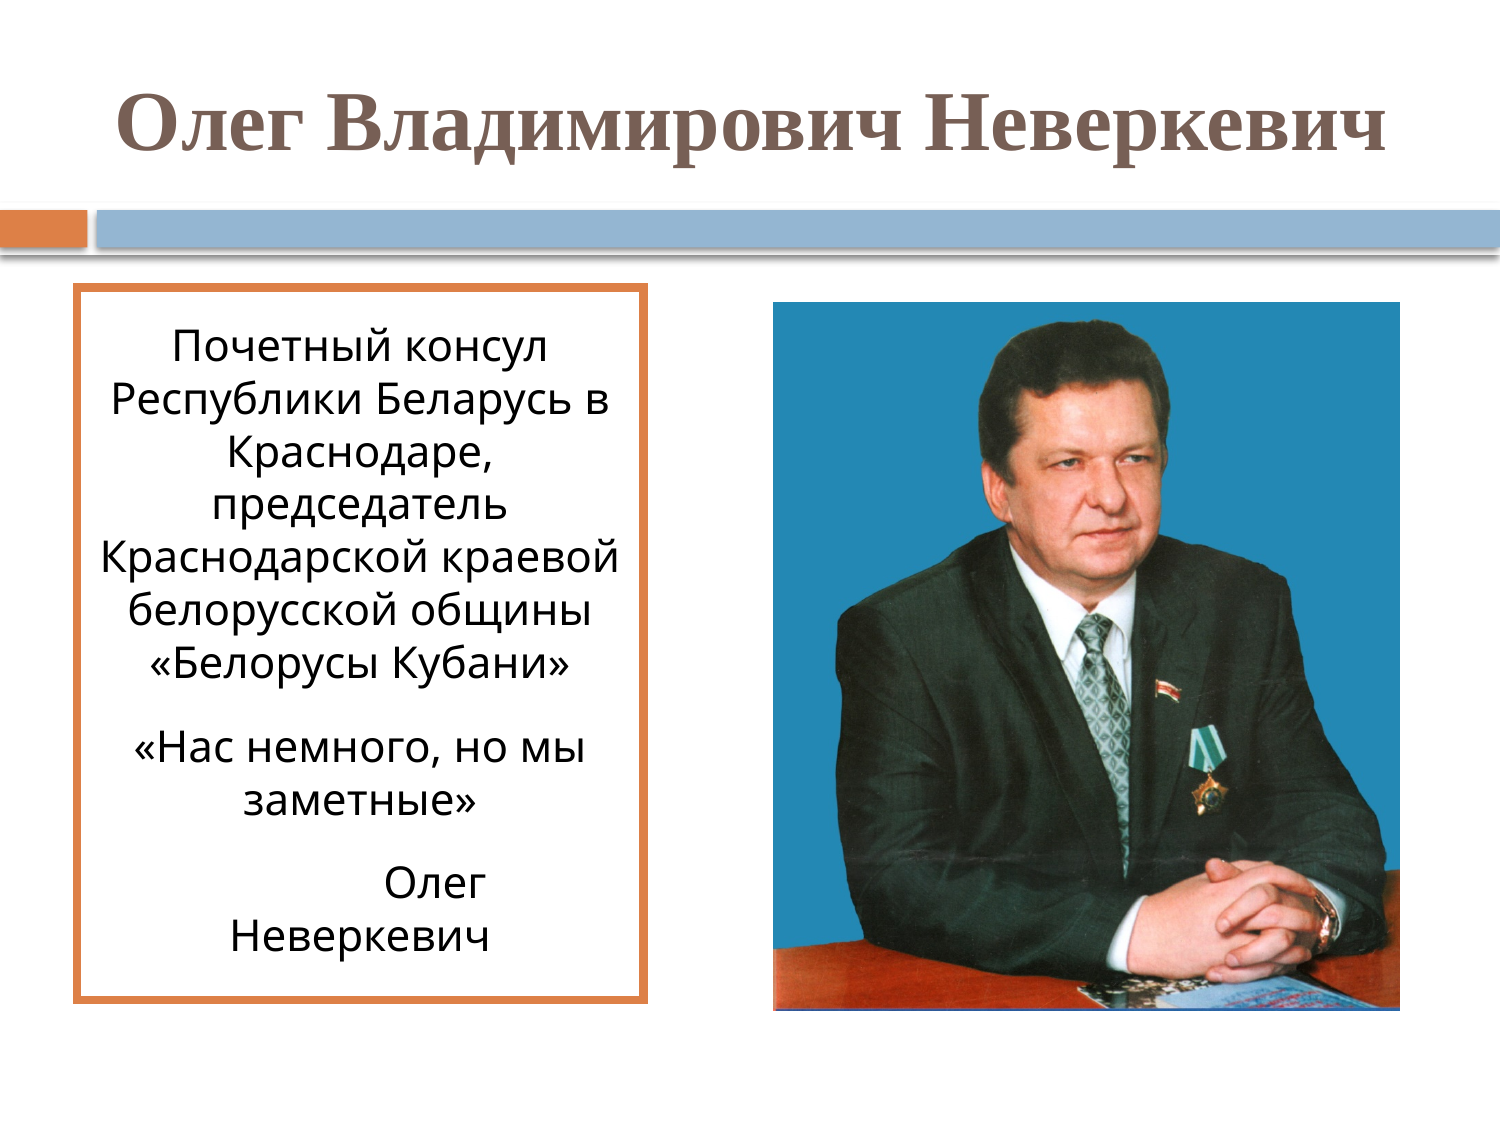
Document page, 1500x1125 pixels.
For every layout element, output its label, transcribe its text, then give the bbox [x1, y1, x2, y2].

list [773, 302, 1400, 1011]
list Почетный консул Республики Беларусь в Краснодаре, председатель Краснодарской краевой белорусской общины «Белорусы Кубани» «Нас немного, но мы заметные» Олег Неверкевич [73, 283, 648, 1004]
title Олег Владимирович Неверкевич [99, 44, 1425, 188]
